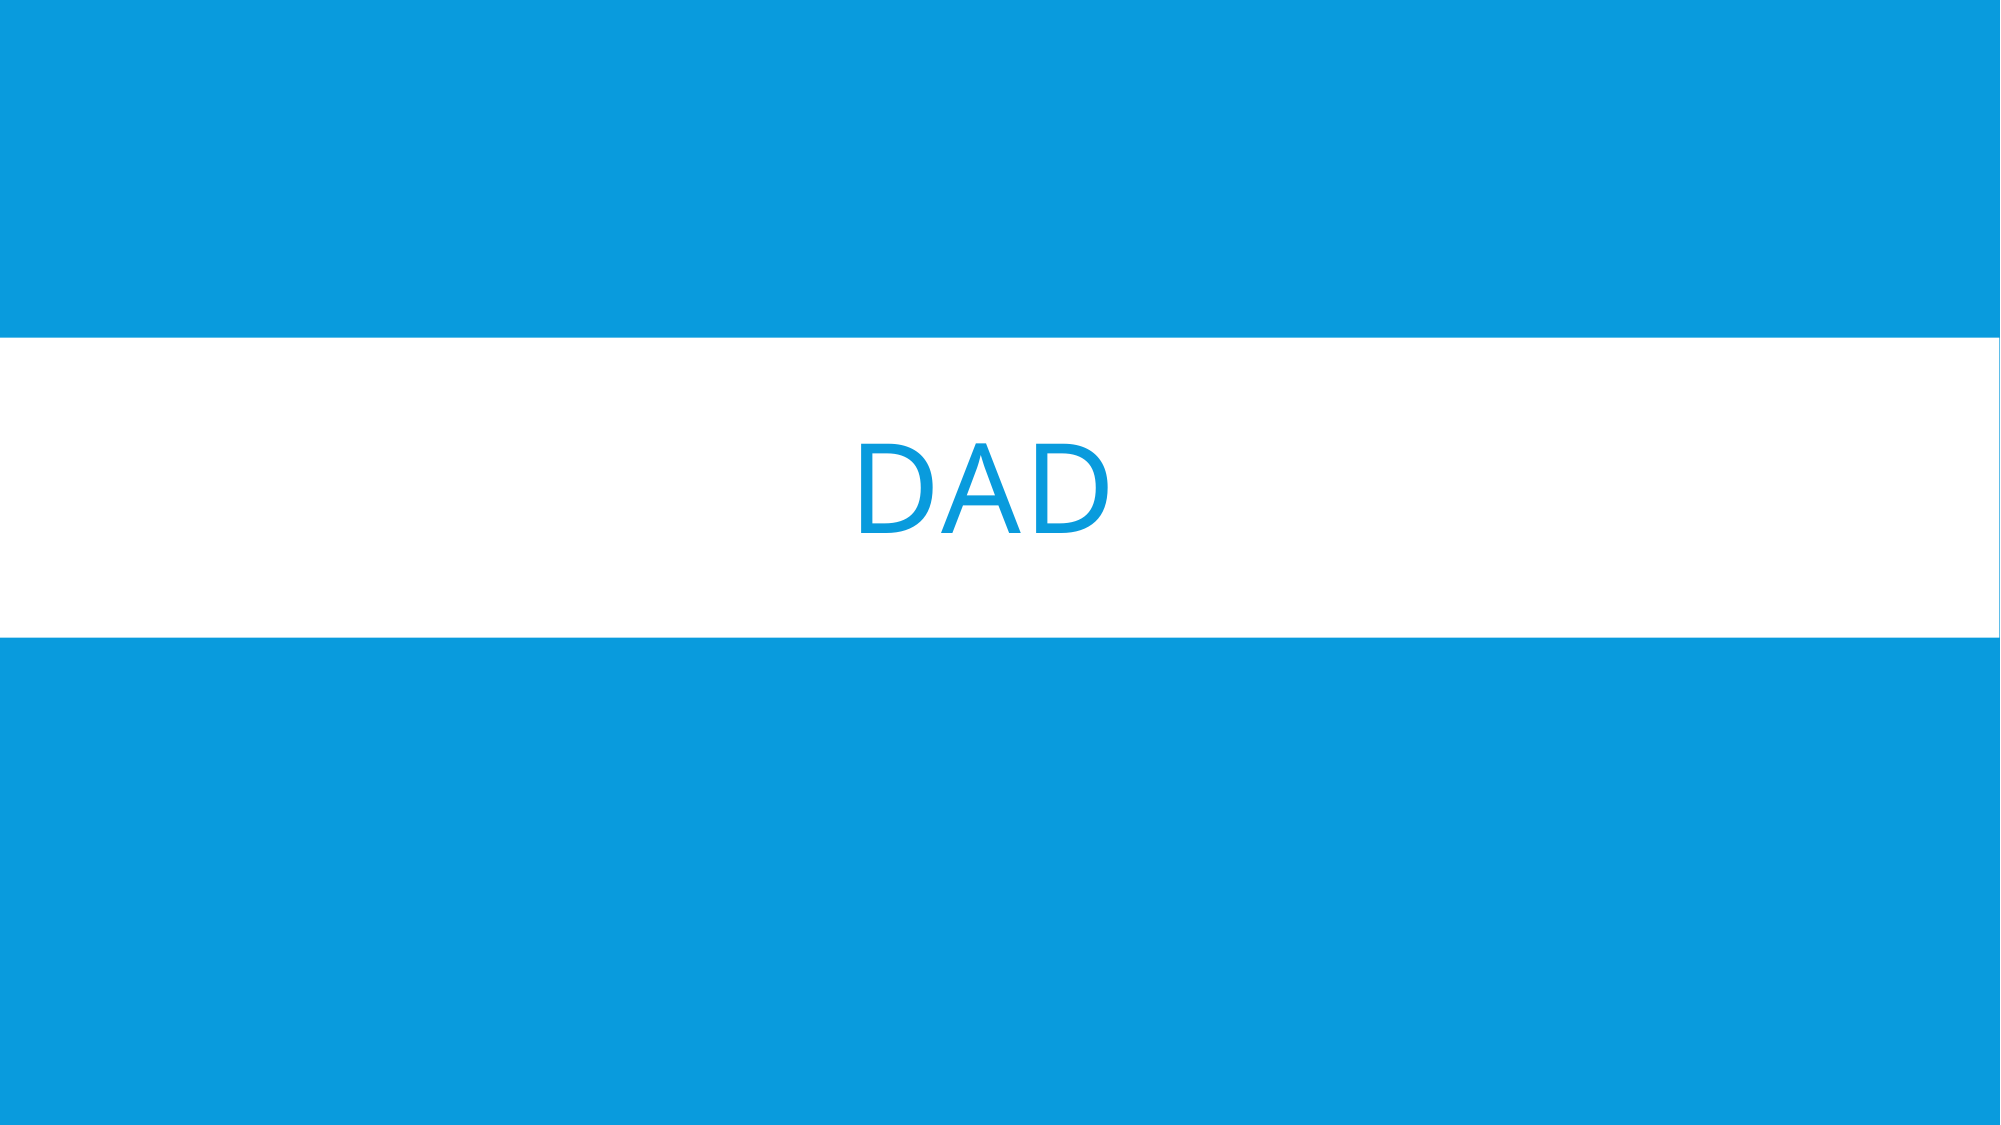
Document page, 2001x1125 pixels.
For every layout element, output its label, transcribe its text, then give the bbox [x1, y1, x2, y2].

title DAD [60, 355, 1942, 641]
